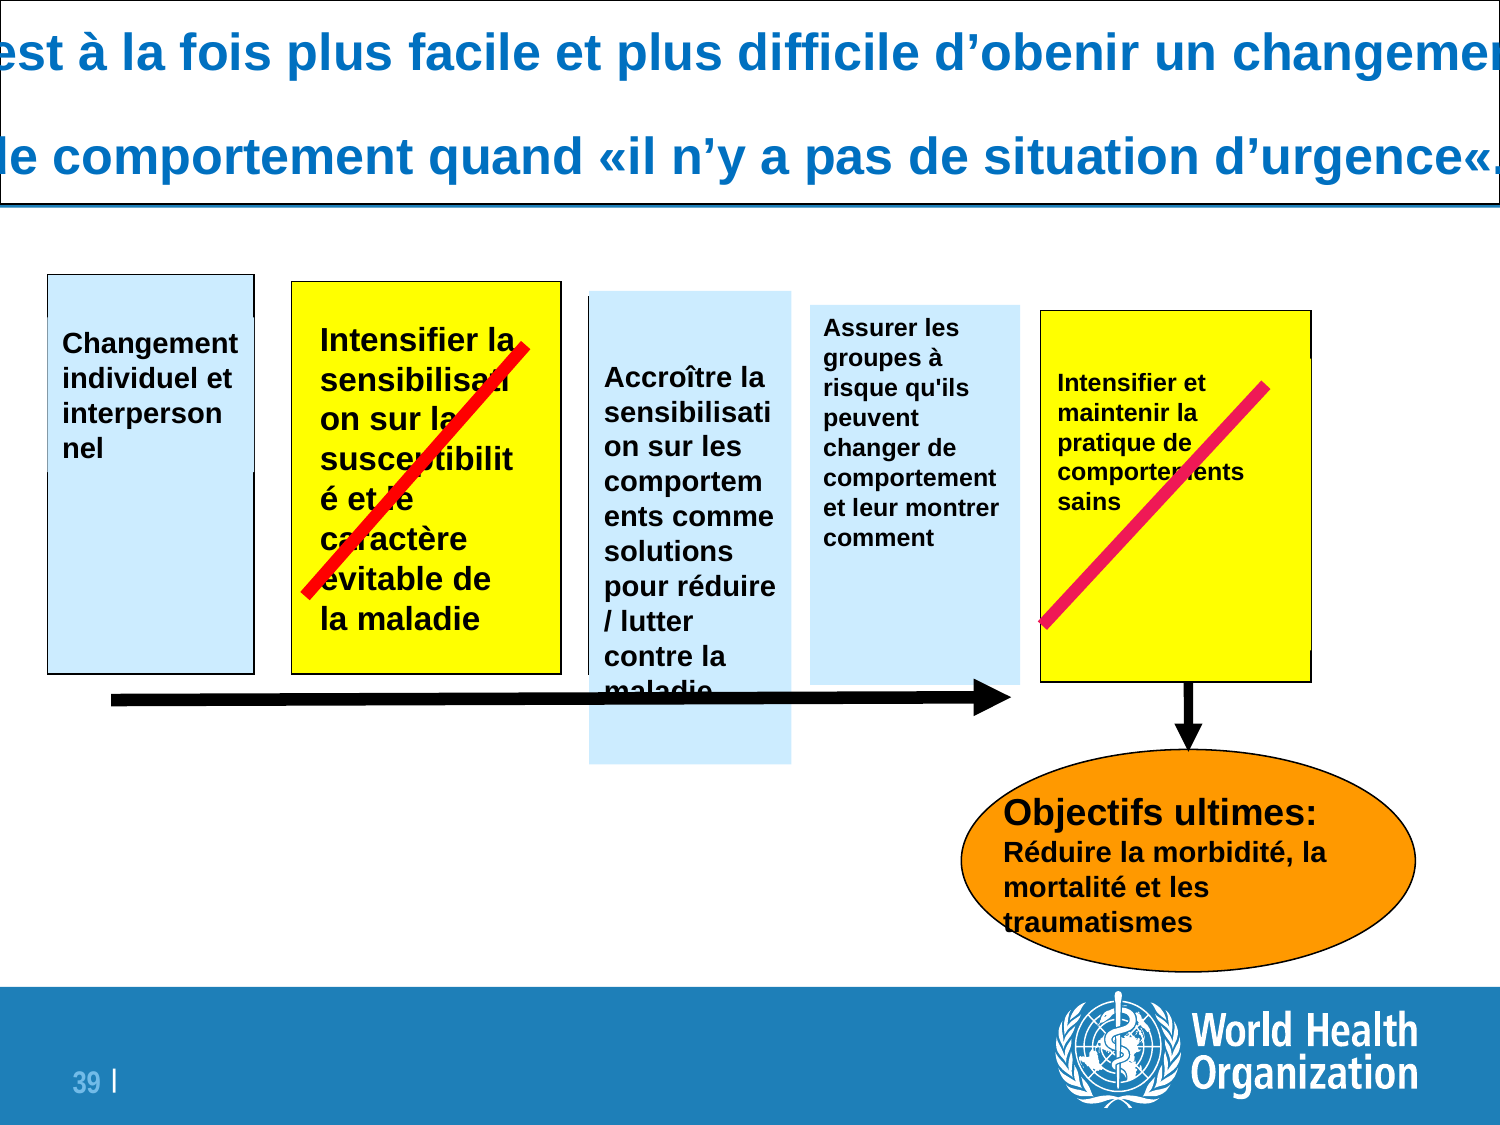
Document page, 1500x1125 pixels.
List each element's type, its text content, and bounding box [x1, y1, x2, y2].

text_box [588, 290, 792, 706]
text_box [1042, 946, 1335, 972]
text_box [304, 344, 526, 597]
text_box Il est à la fois plus facile et plus difficile d’obenir un changement de comportement quand «il n’y a pas de situation d’urgence«. [0, 0, 1500, 204]
text_box [961, 808, 988, 914]
text_box [1182, 691, 1195, 752]
text_box [796, 691, 1012, 704]
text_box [1042, 384, 1267, 626]
text_box Objectifs ultimes: Réduire la morbidité, la mortalité et les traumatismes [988, 780, 1389, 946]
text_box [47, 274, 255, 675]
text_box Assurer les groupes à risque qu'ils peuvent changer de comportement et leur montrer comment [810, 304, 1021, 685]
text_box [1040, 310, 1312, 683]
text_box [1032, 749, 1345, 780]
text_box [1389, 808, 1416, 913]
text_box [291, 281, 562, 675]
